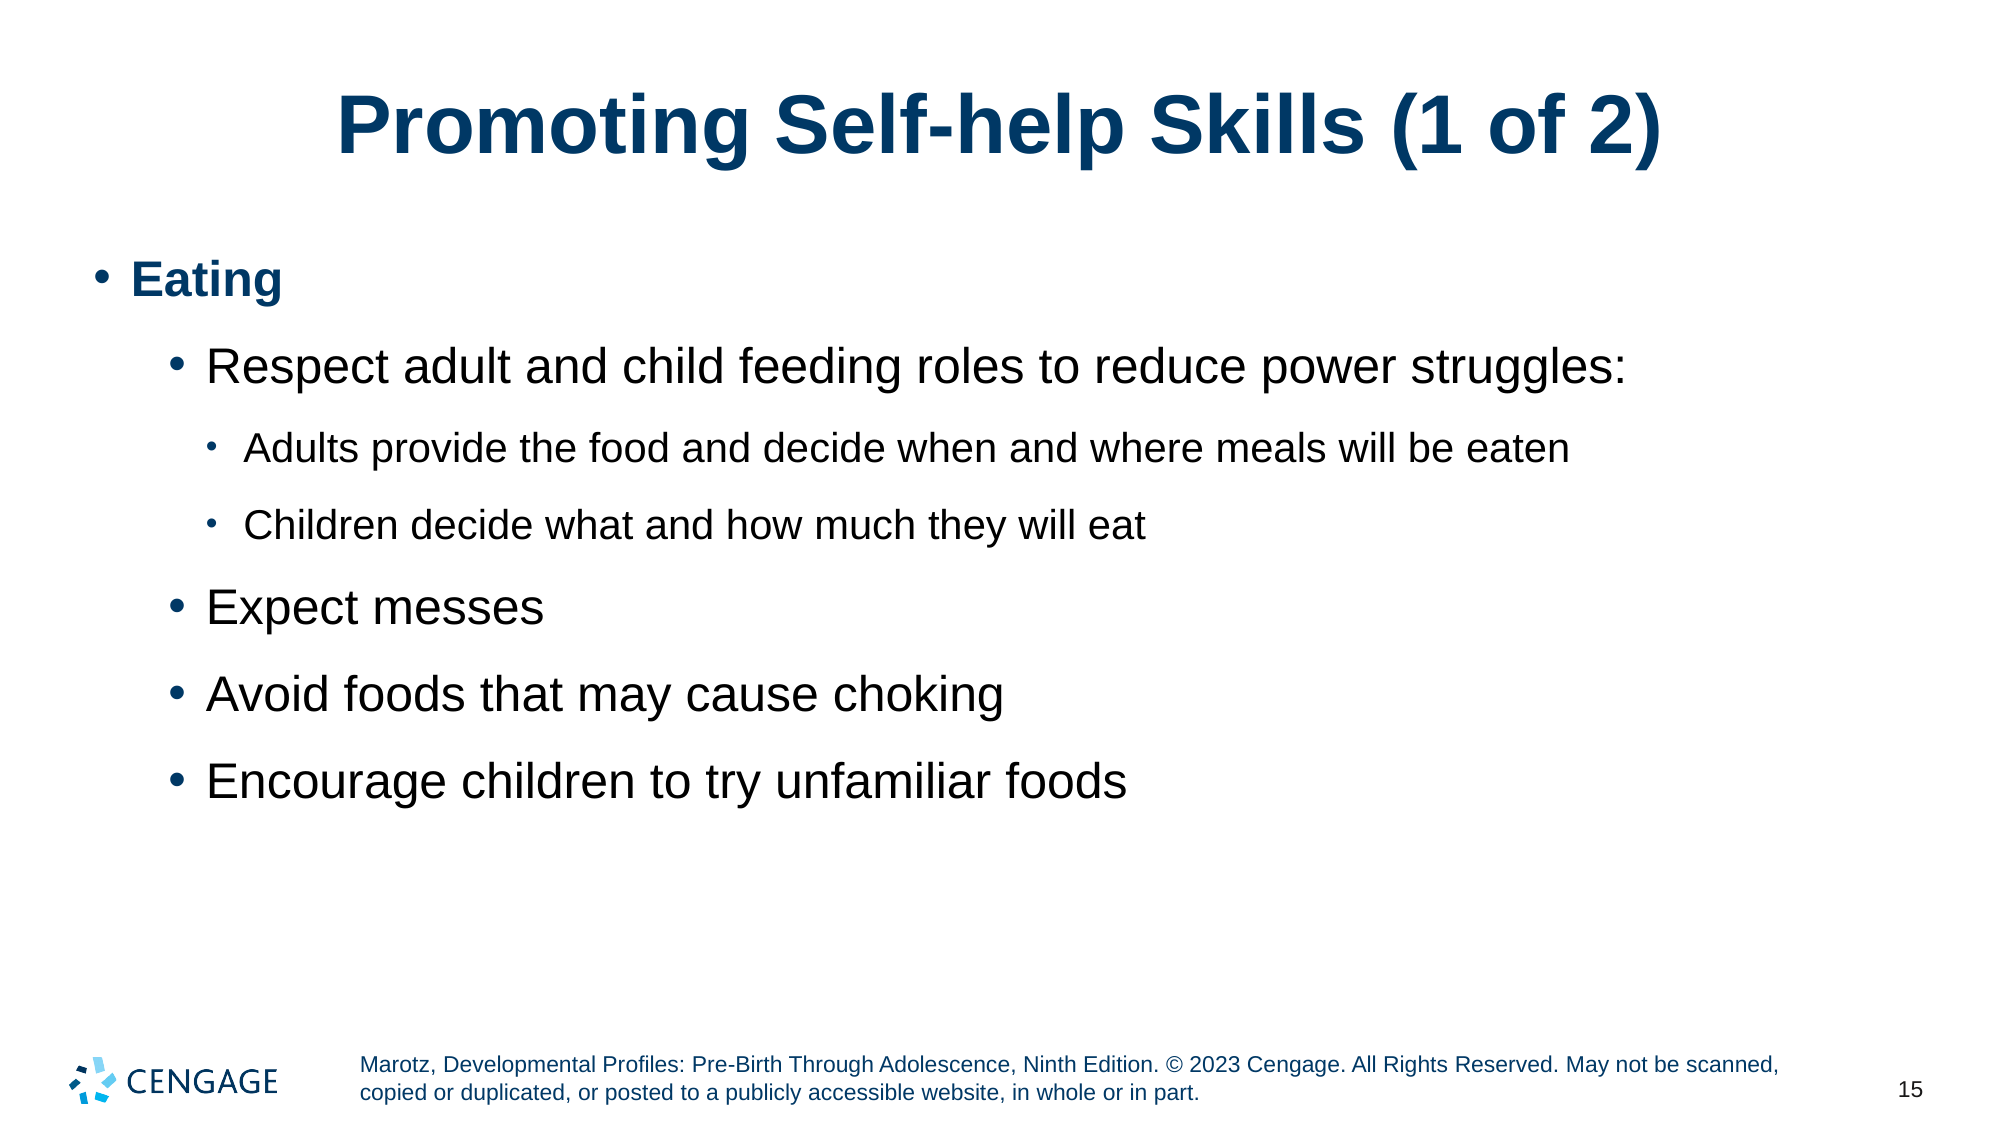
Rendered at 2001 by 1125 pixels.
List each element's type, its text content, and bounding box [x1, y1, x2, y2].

list Eating Respect adult and child feeding roles to reduce power struggles: Adults provide the food and decide when and where meals will be eaten Children decide what and how much they will eat Expect messes Avoid foods that may cause choking Encourage children to try unfamiliar foods [78, 239, 1954, 1020]
picture [69, 1057, 277, 1104]
title Promoting Self-help Skills (1 of 2) [78, 36, 1923, 217]
